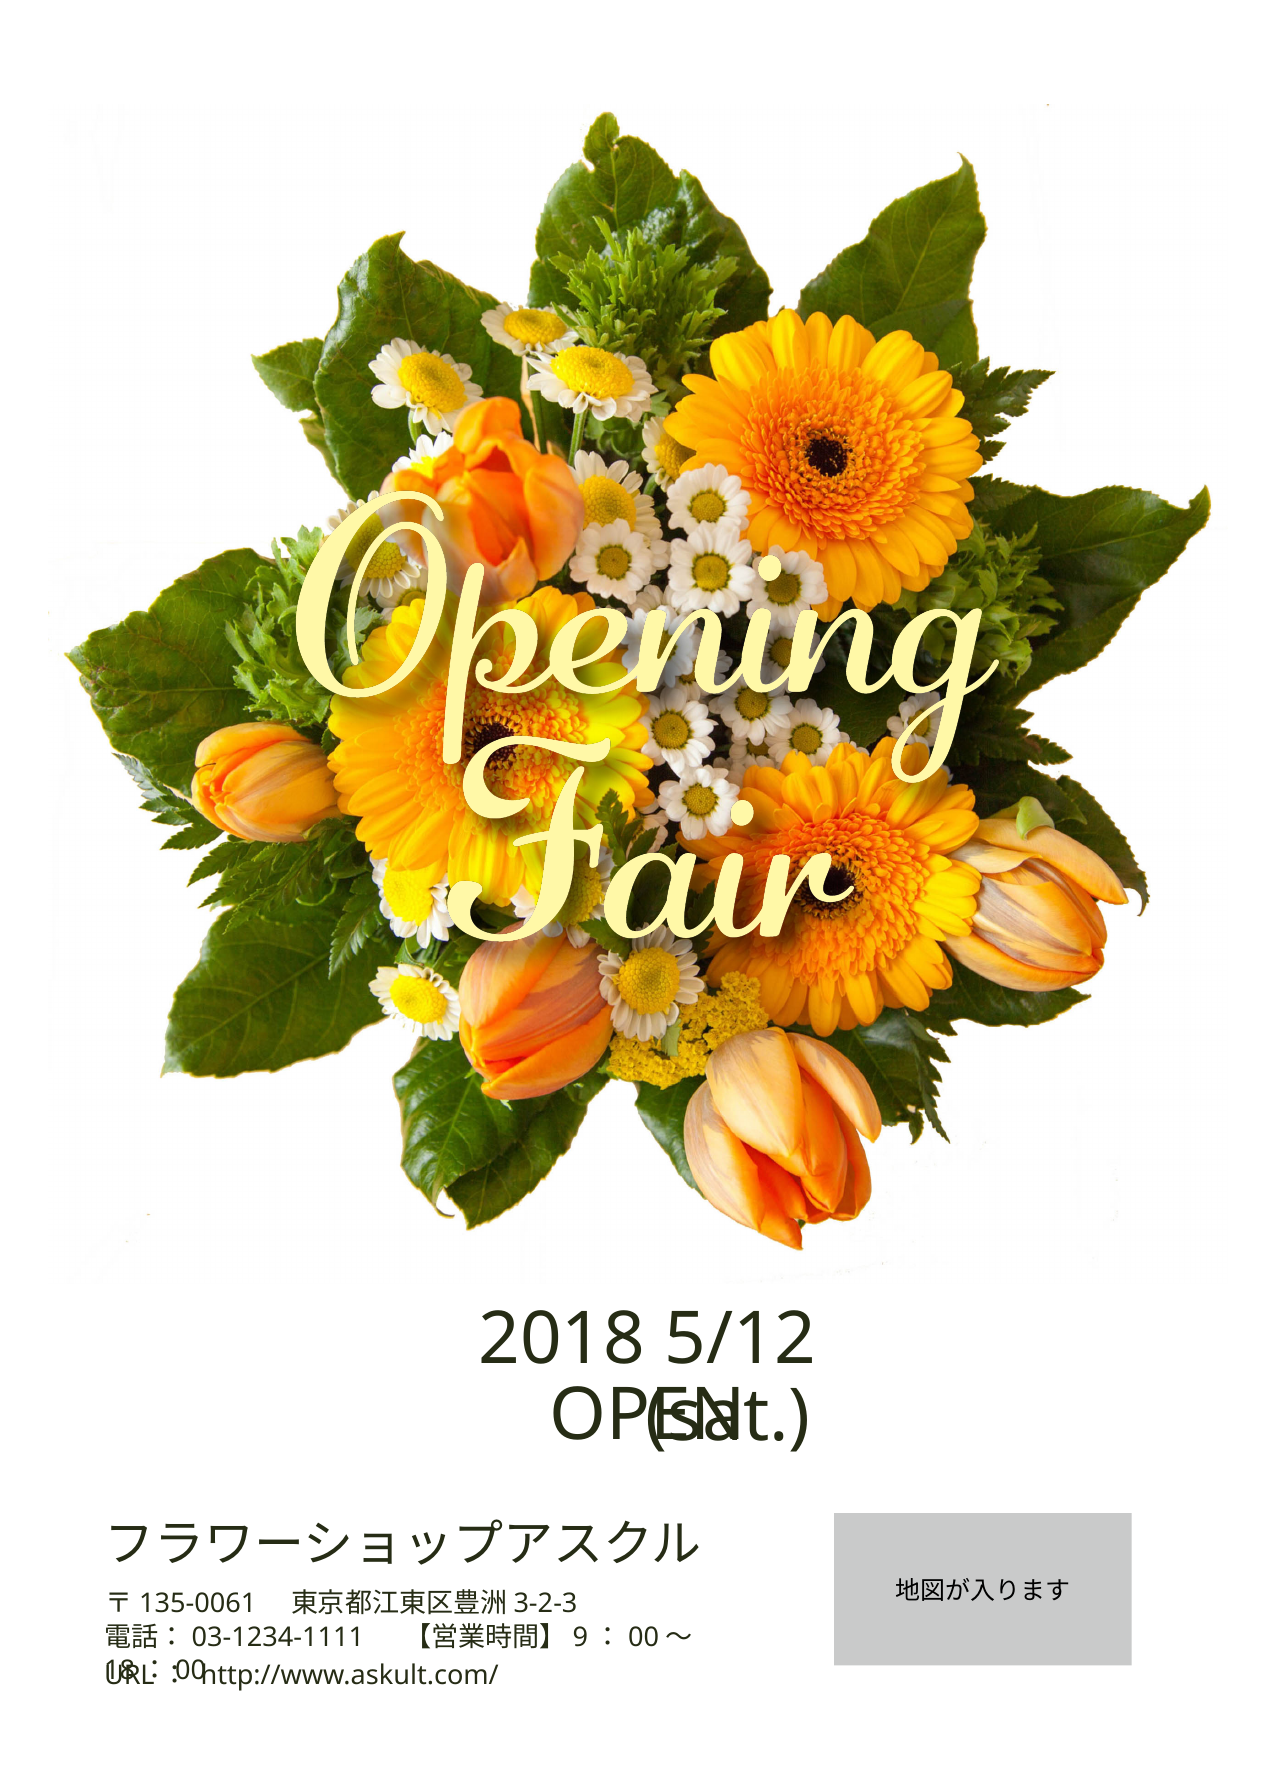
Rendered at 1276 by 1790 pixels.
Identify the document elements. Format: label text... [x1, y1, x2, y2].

text_box 地図が入ります [833, 1512, 1133, 1667]
picture [47, 104, 1228, 1284]
text_box URL： http://www.askult.com/ [102, 1650, 705, 1690]
text_box 〒135-0061 東京都江東区豊洲3-2-3 [103, 1579, 707, 1619]
text_box 2018 5/12 (sat.) [390, 1287, 904, 1363]
text_box フラワーショップアスクル [102, 1505, 705, 1572]
text_box 電話：03-1234-1111 【営業時間】9：00～18：00 [102, 1613, 705, 1650]
text_box OPEN [390, 1363, 904, 1454]
